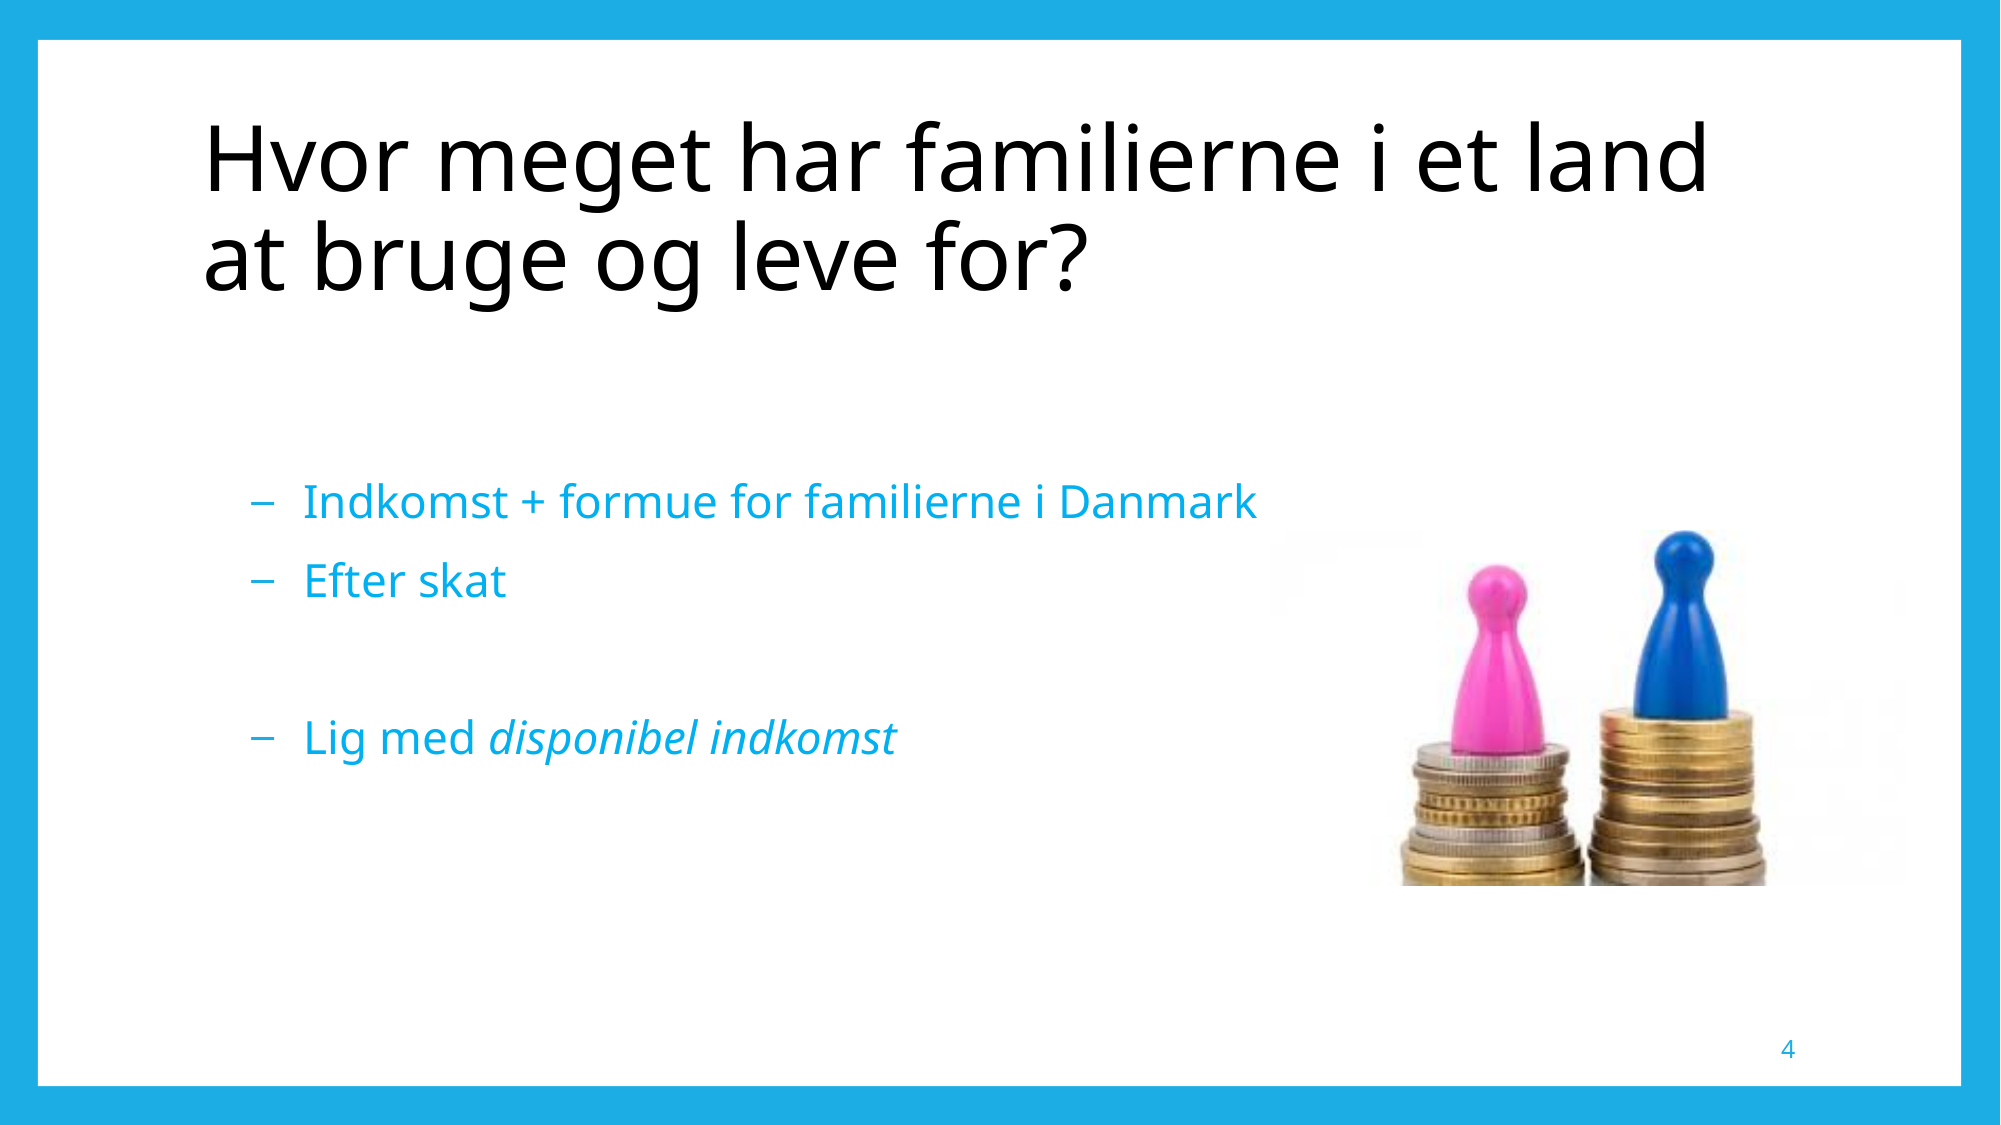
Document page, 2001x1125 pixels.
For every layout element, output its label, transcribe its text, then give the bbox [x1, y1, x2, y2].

title Hvor meget har familierne i et land at bruge og leve for? [187, 99, 1808, 323]
text_box Indkomst + formue for familierne i Danmark Efter skat Lig med disponibel indkomst [224, 471, 1800, 970]
picture [1269, 530, 1905, 887]
slide_number 4 [1530, 1020, 1811, 1081]
